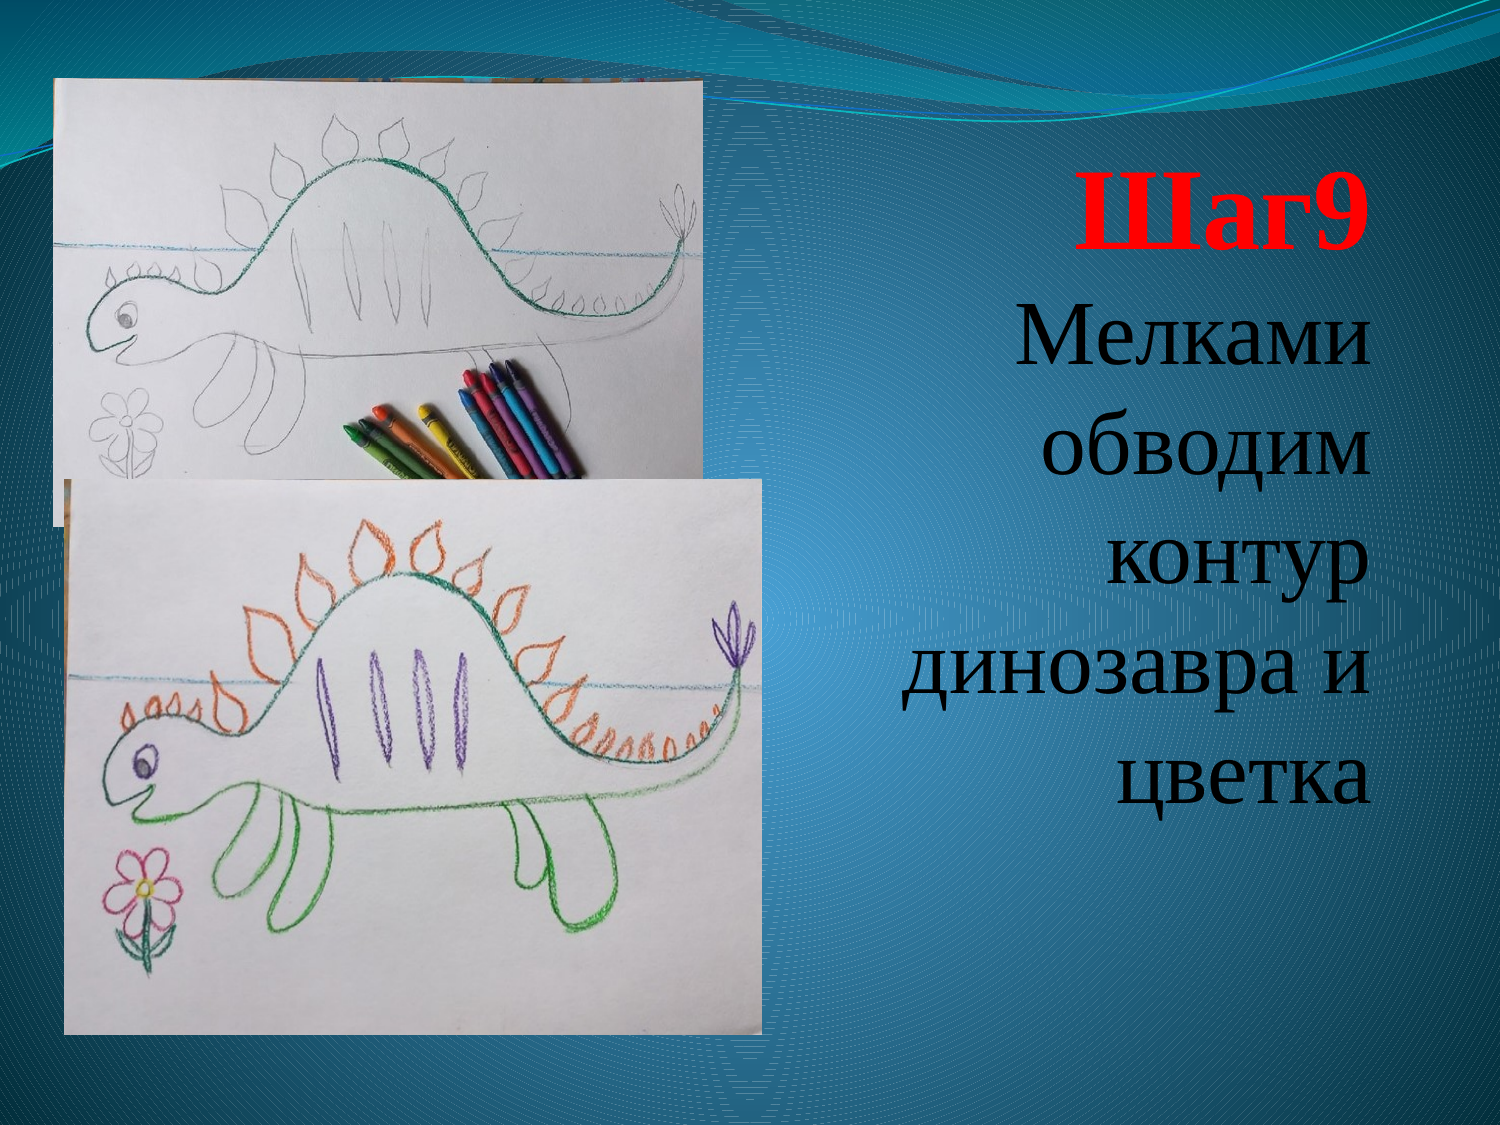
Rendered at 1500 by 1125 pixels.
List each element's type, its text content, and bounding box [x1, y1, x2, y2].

title Шаг9 Мелками обводим контур динозавра и цветка [773, 66, 1376, 823]
picture [51, 77, 763, 1036]
